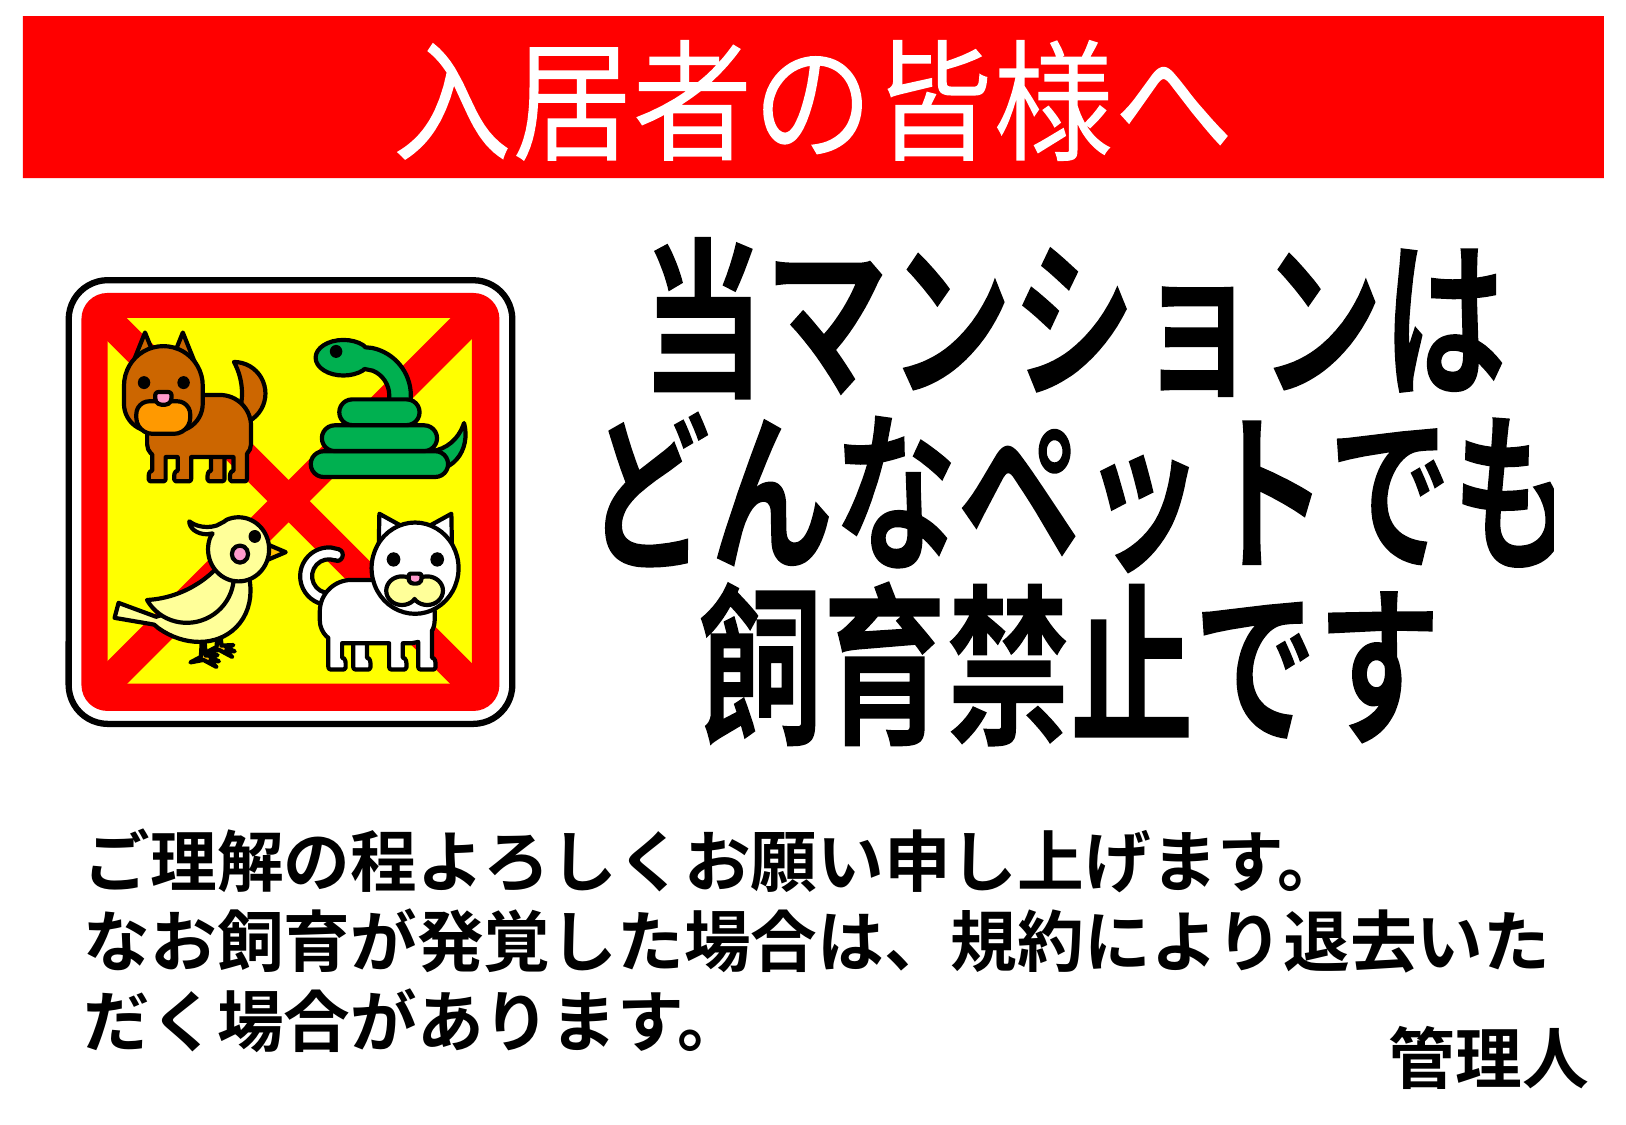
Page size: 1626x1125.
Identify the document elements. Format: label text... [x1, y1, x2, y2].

text_box ご理解の程よろしくお願い申し上げます。 なお飼育が発覚した場合は、規約により退去いただく場合があります。 [68, 812, 1569, 1068]
text_box [21, 14, 1606, 180]
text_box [68, 279, 513, 725]
text_box 管理人 [566, 1009, 1604, 1105]
